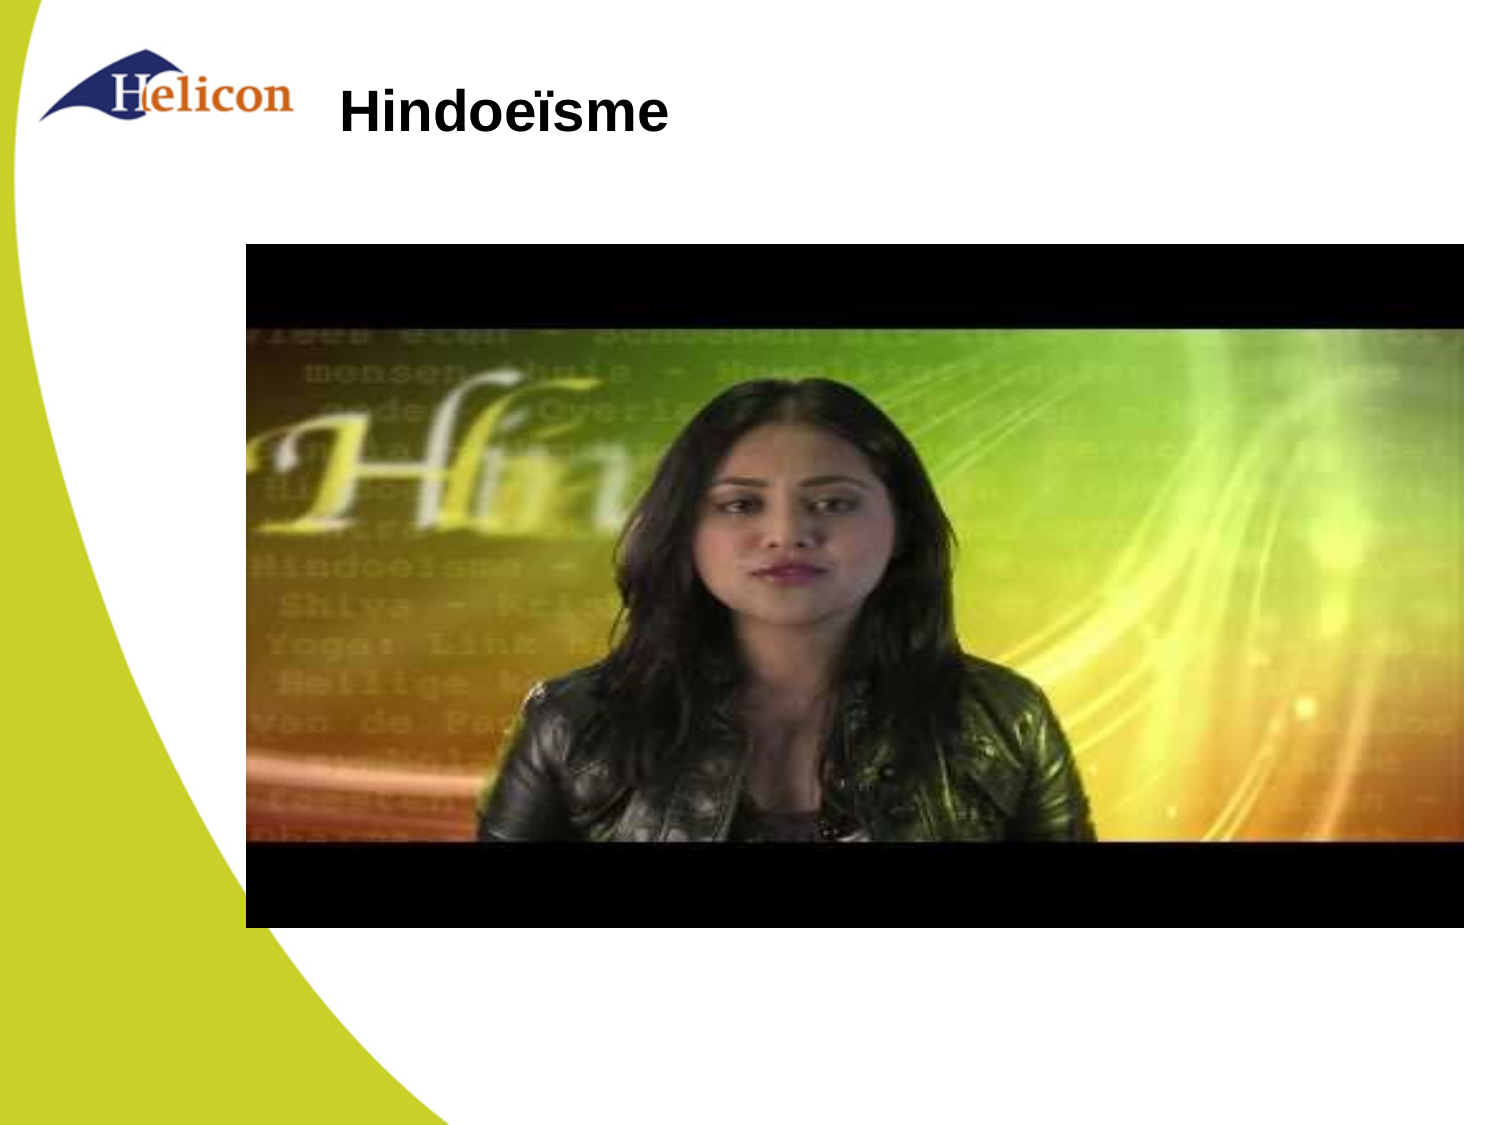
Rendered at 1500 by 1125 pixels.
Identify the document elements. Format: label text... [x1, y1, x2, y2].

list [245, 243, 1465, 929]
picture [0, 0, 1500, 1125]
title Hindoeïsme [324, 54, 1415, 161]
